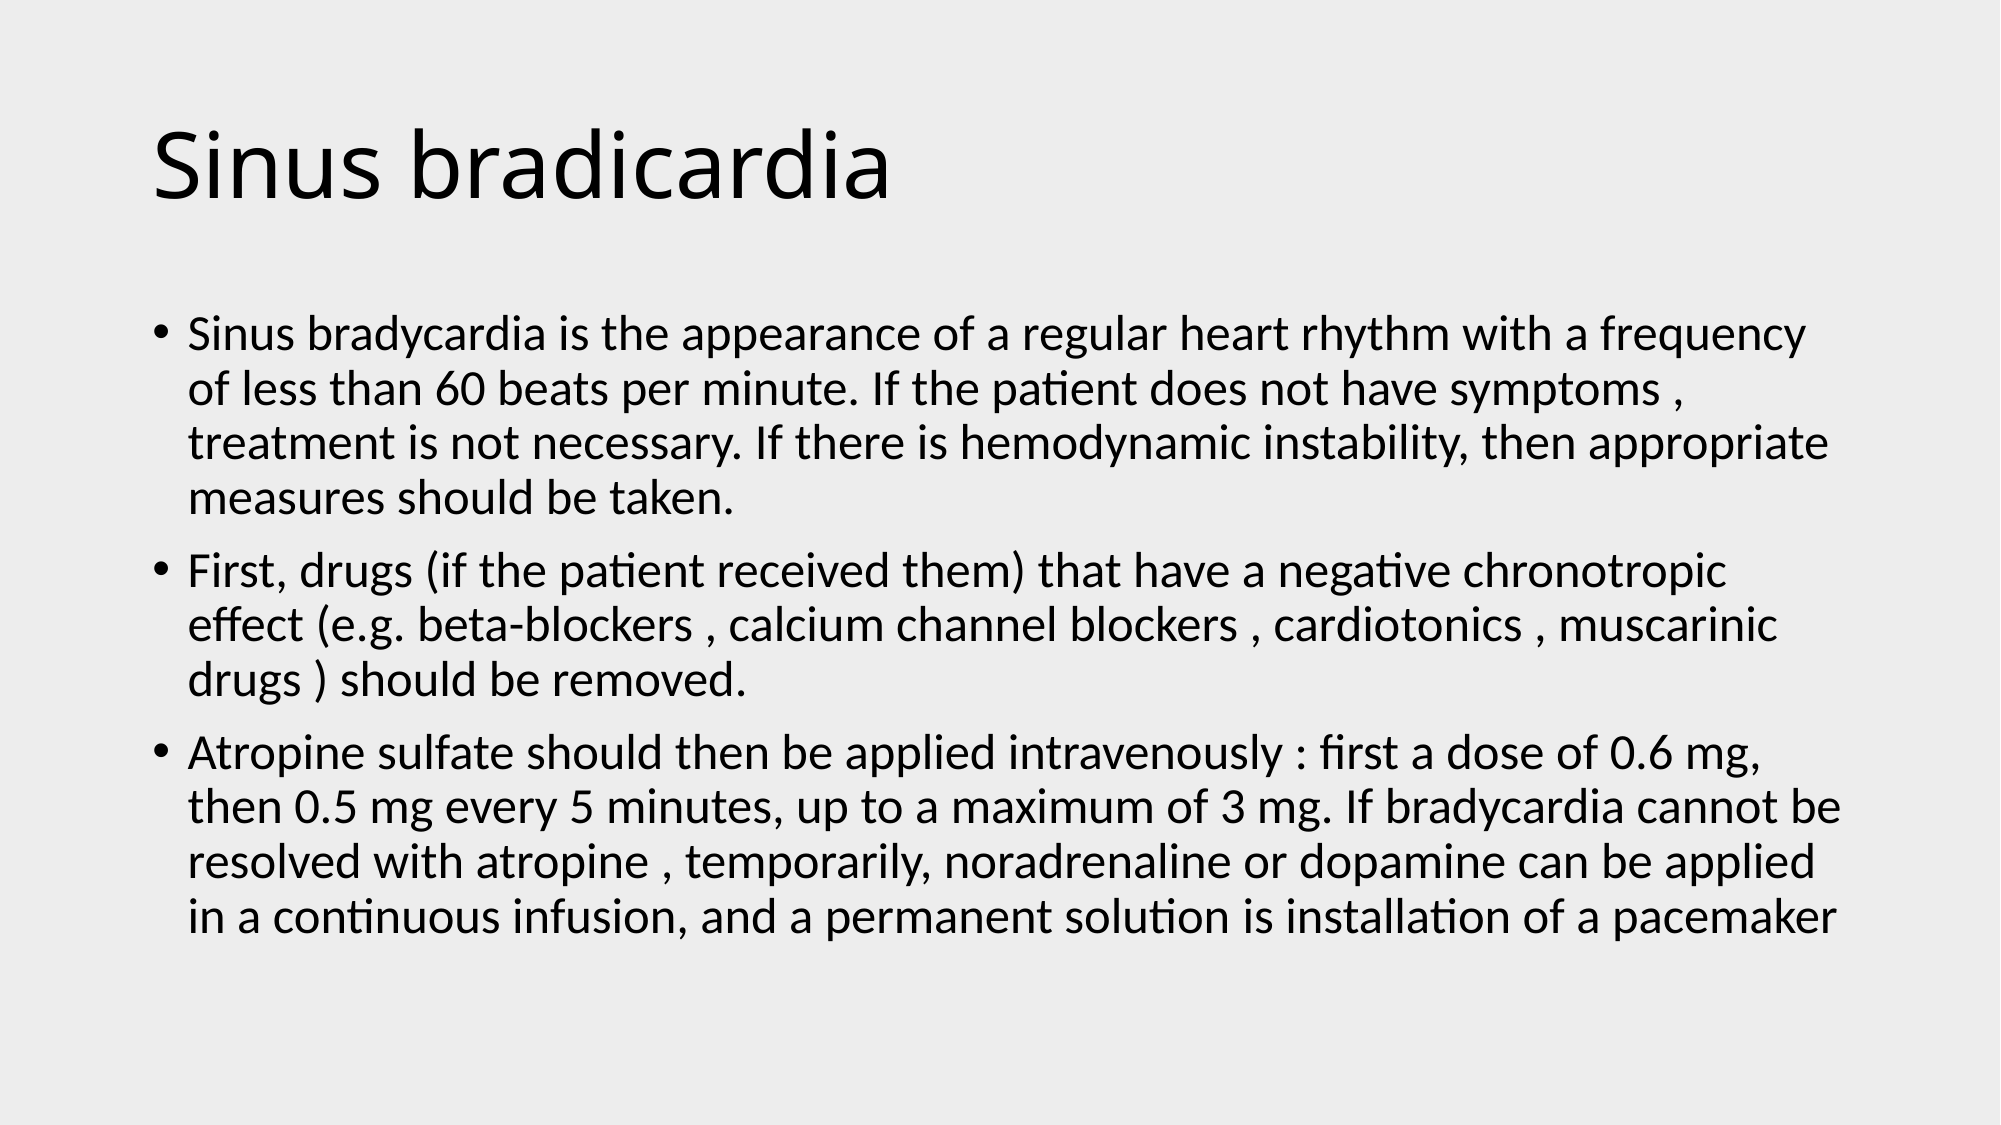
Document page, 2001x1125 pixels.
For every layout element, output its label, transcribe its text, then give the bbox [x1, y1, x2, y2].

title Sinus bradicardia [137, 59, 1863, 278]
list Sinus bradycardia is the appearance of a regular heart rhythm with a frequency of less than 60 beats per minute. If the patient does not have symptoms , treatment is not necessary. If there is hemodynamic instability, then appropriate measures should be taken. First, drugs (if the patient received them) that have a negative chronotropic effect (e.g. beta-blockers , calcium channel blockers , cardiotonics , muscarinic drugs ) should be removed. Atropine sulfate should then be applied intravenously : first a dose of 0.6 mg, then 0.5 mg every 5 minutes, up to a maximum of 3 mg. If bradycardia cannot be resolved with atropine , temporarily, noradrenaline or dopamine can be applied in a continuous infusion, and a permanent solution is installation of a pacemaker [137, 299, 1863, 1014]
